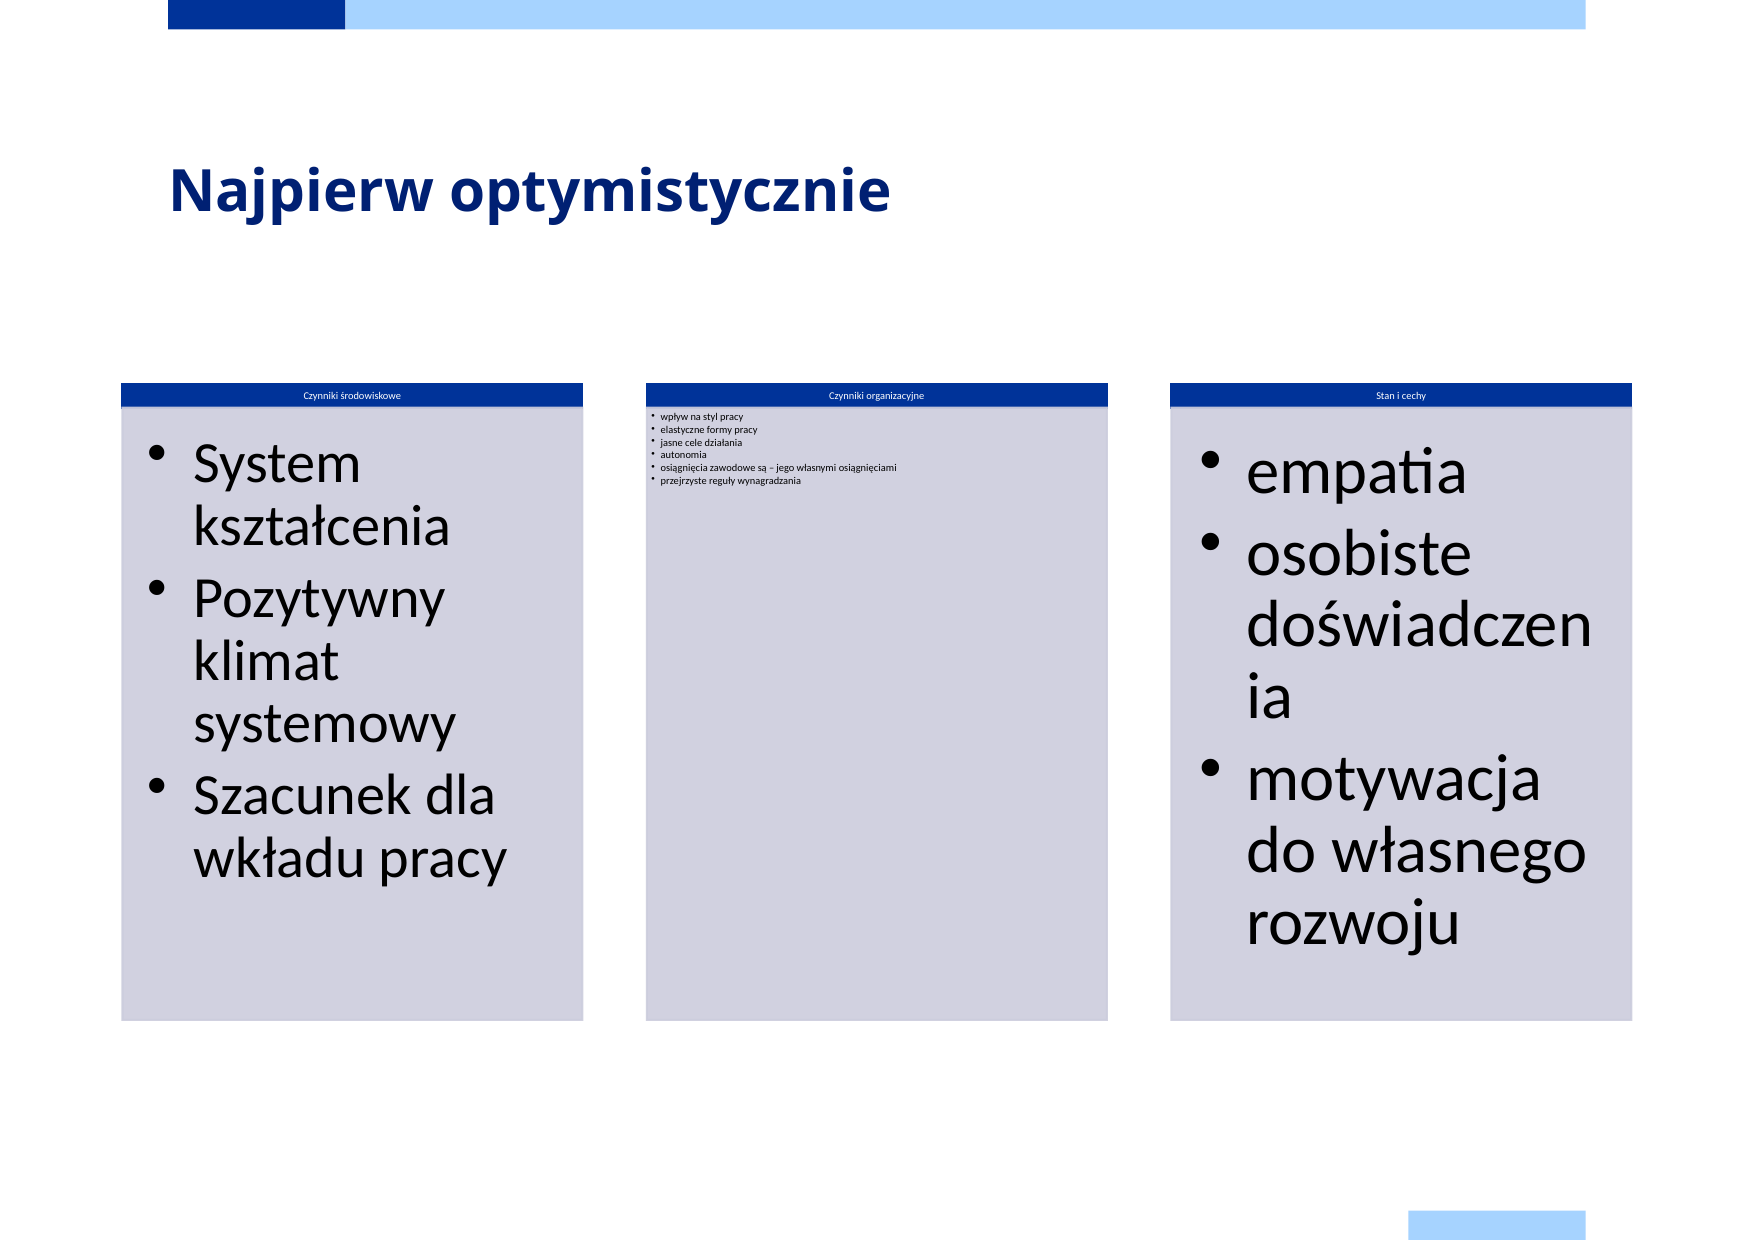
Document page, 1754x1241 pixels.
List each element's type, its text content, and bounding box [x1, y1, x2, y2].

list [120, 341, 1634, 1063]
title Najpierw optymistycznie [168, 147, 1586, 325]
